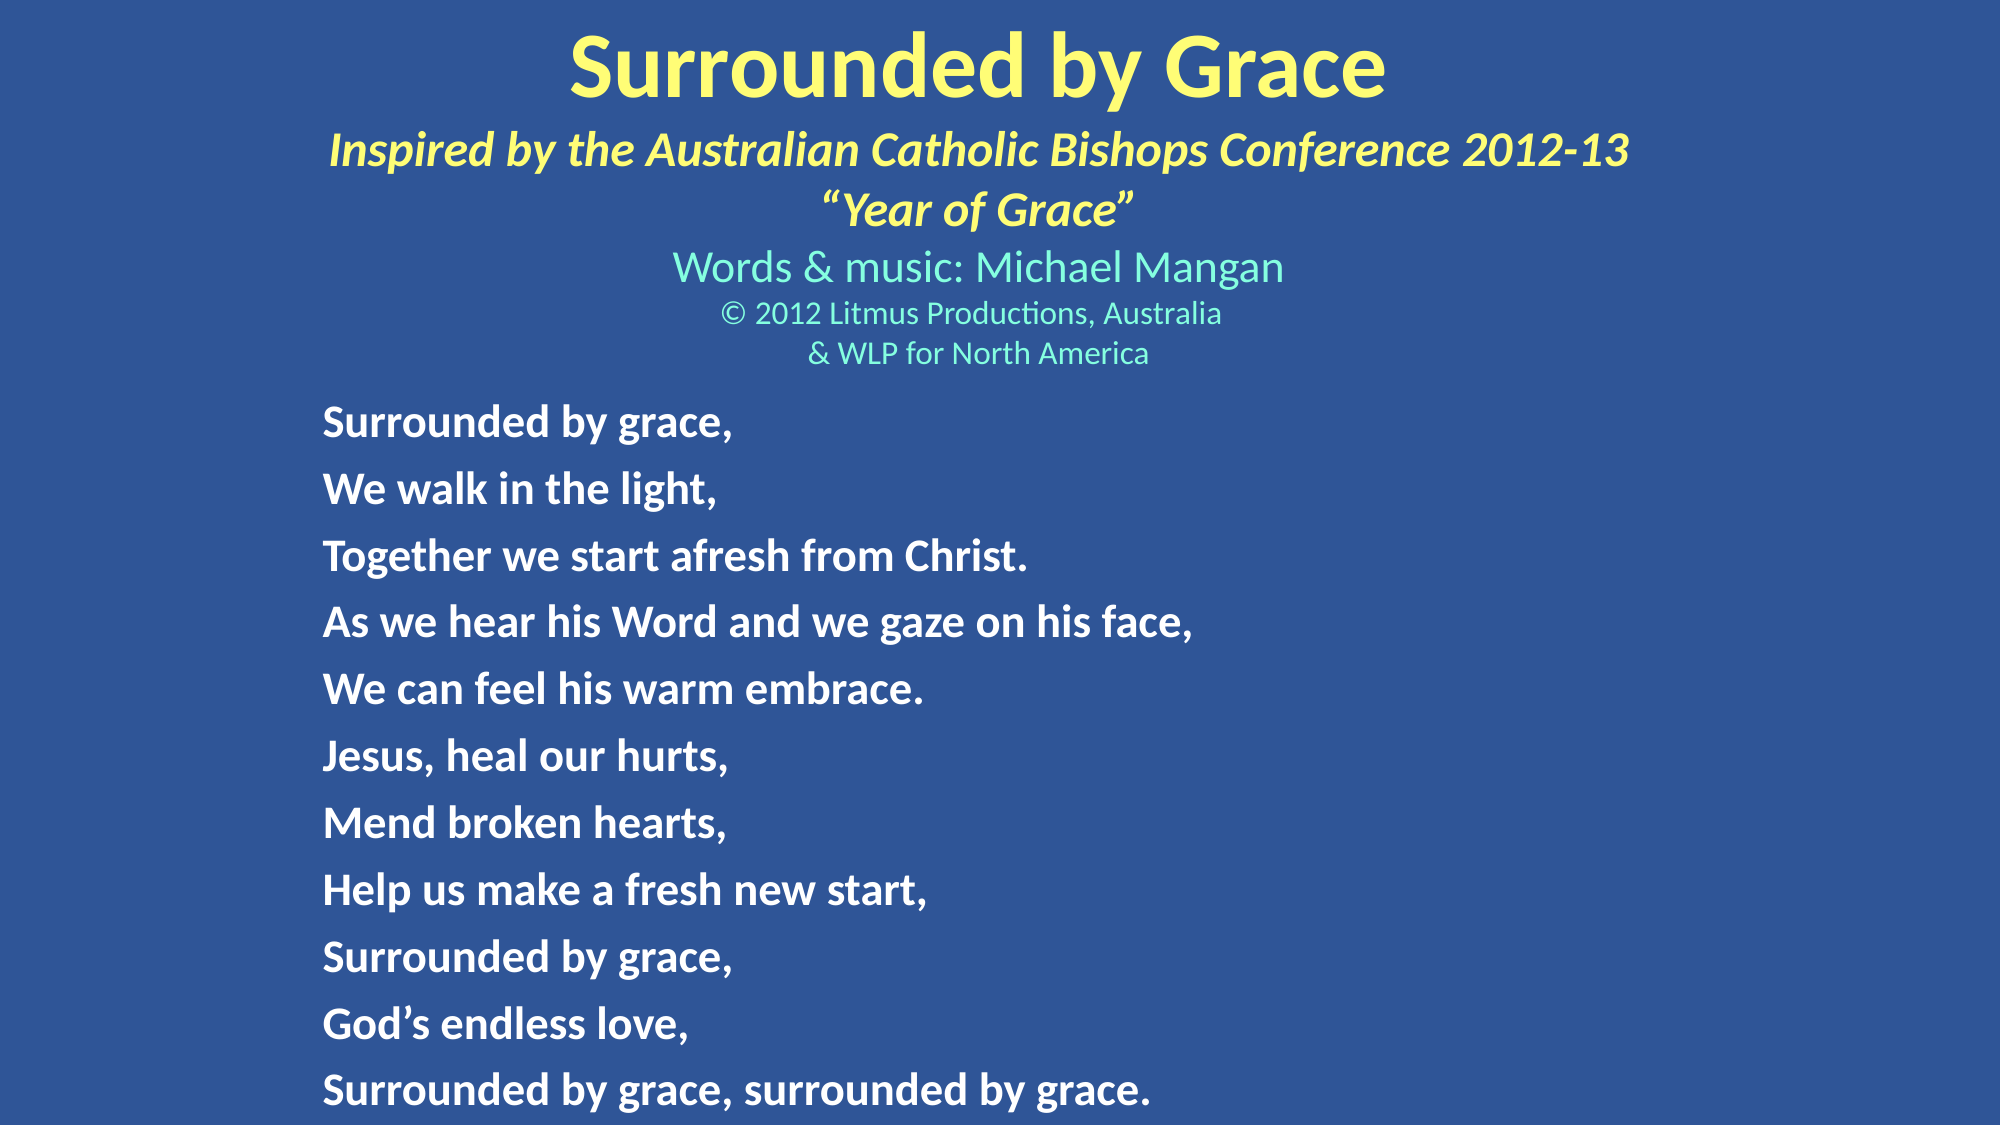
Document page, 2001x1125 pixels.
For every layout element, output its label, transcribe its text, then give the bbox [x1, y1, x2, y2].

text_box Surrounded by Grace Inspired by the Australian Catholic Bishops Conference 2012-13 “Year of Grace” Words & music: Michael Mangan © 2012 Litmus Productions, Australia & WLP for North America [291, 8, 1667, 367]
list Surrounded by grace, We walk in the light, Together we start afresh from Christ. As we hear his Word and we gaze on his face, We can feel his warm embrace. Jesus, heal our hurts, Mend broken hearts, Help us make a fresh new start, Surrounded by grace, God’s endless love, Surrounded by grace, surrounded by grace. [307, 389, 1708, 1125]
